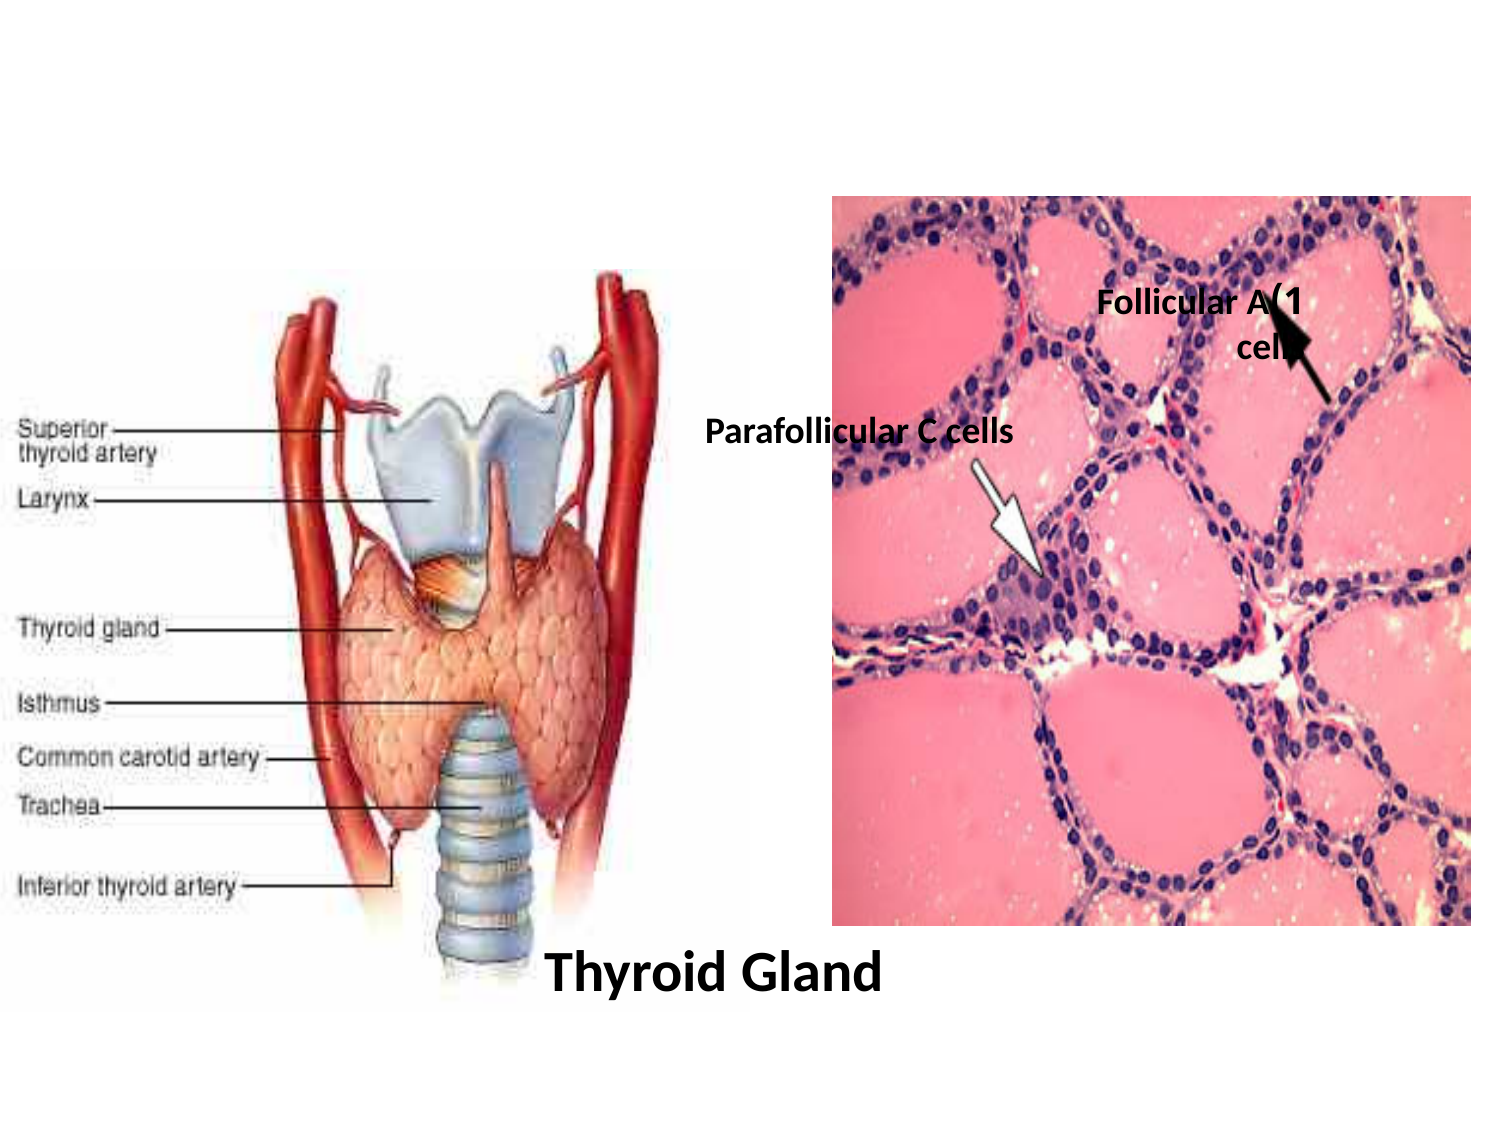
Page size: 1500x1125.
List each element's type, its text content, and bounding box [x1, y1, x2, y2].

text_box Thyroid Gland [755, 925, 899, 1011]
picture [831, 195, 1471, 926]
text_box Parafollicular C cells [755, 398, 826, 459]
picture [0, 269, 751, 1012]
